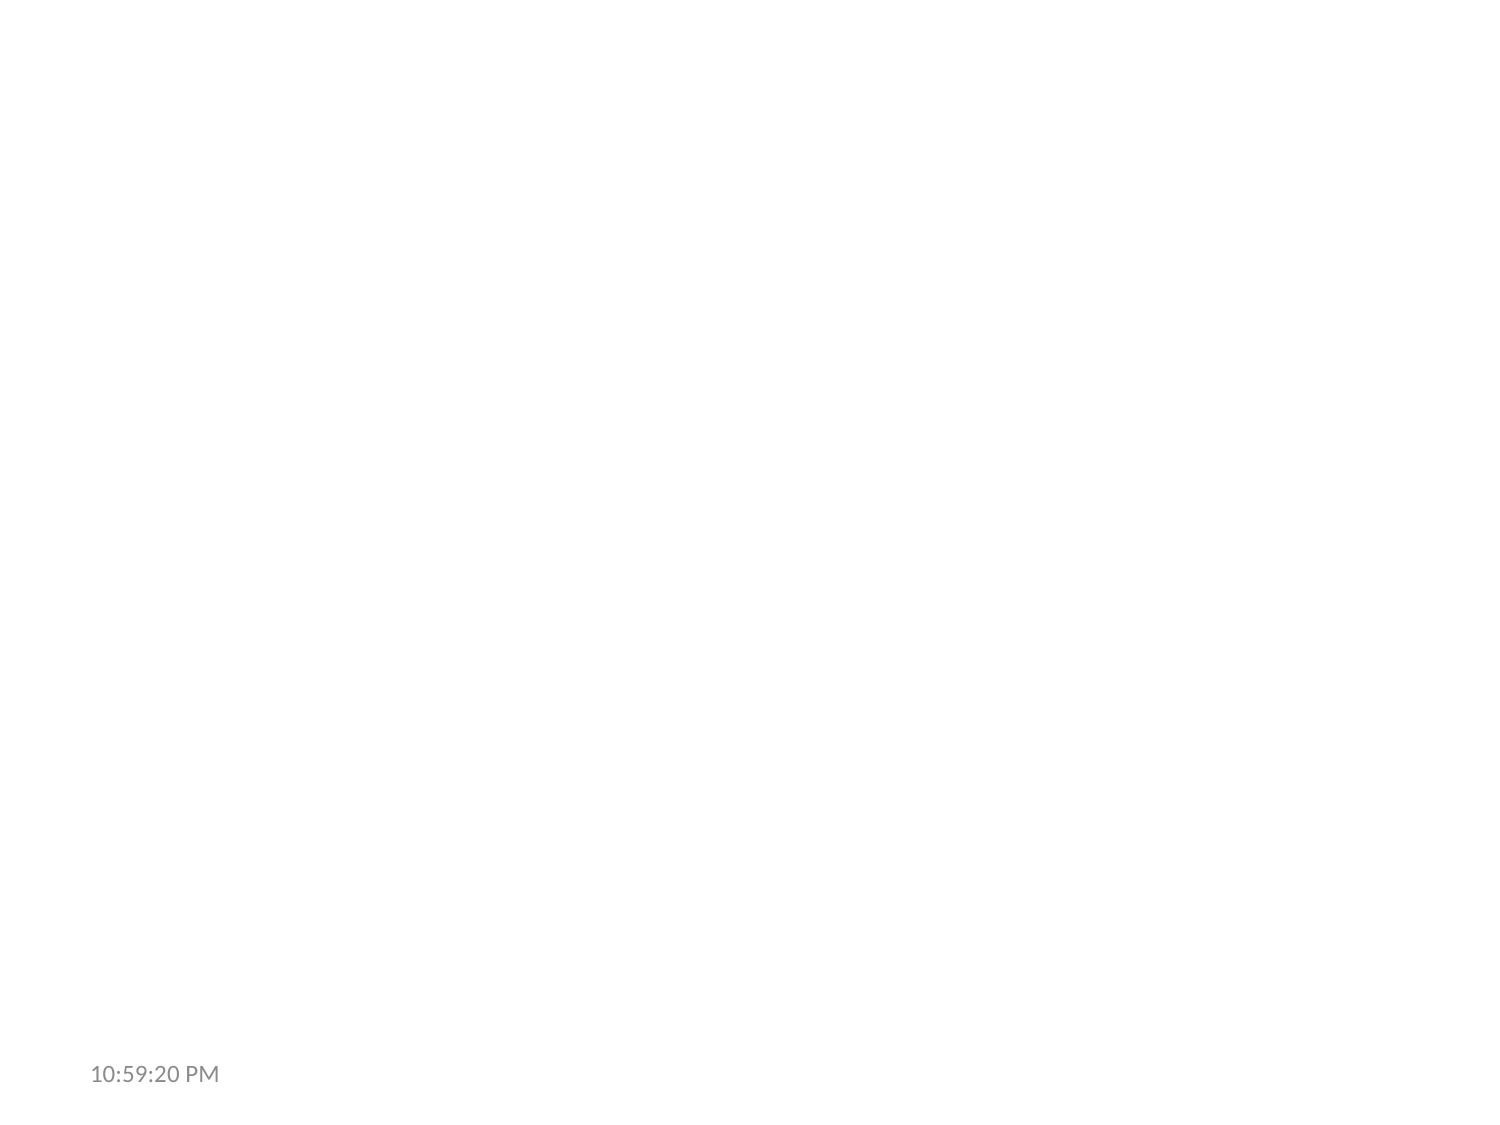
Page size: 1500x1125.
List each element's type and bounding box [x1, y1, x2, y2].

slide_number [75, 1042, 425, 1103]
